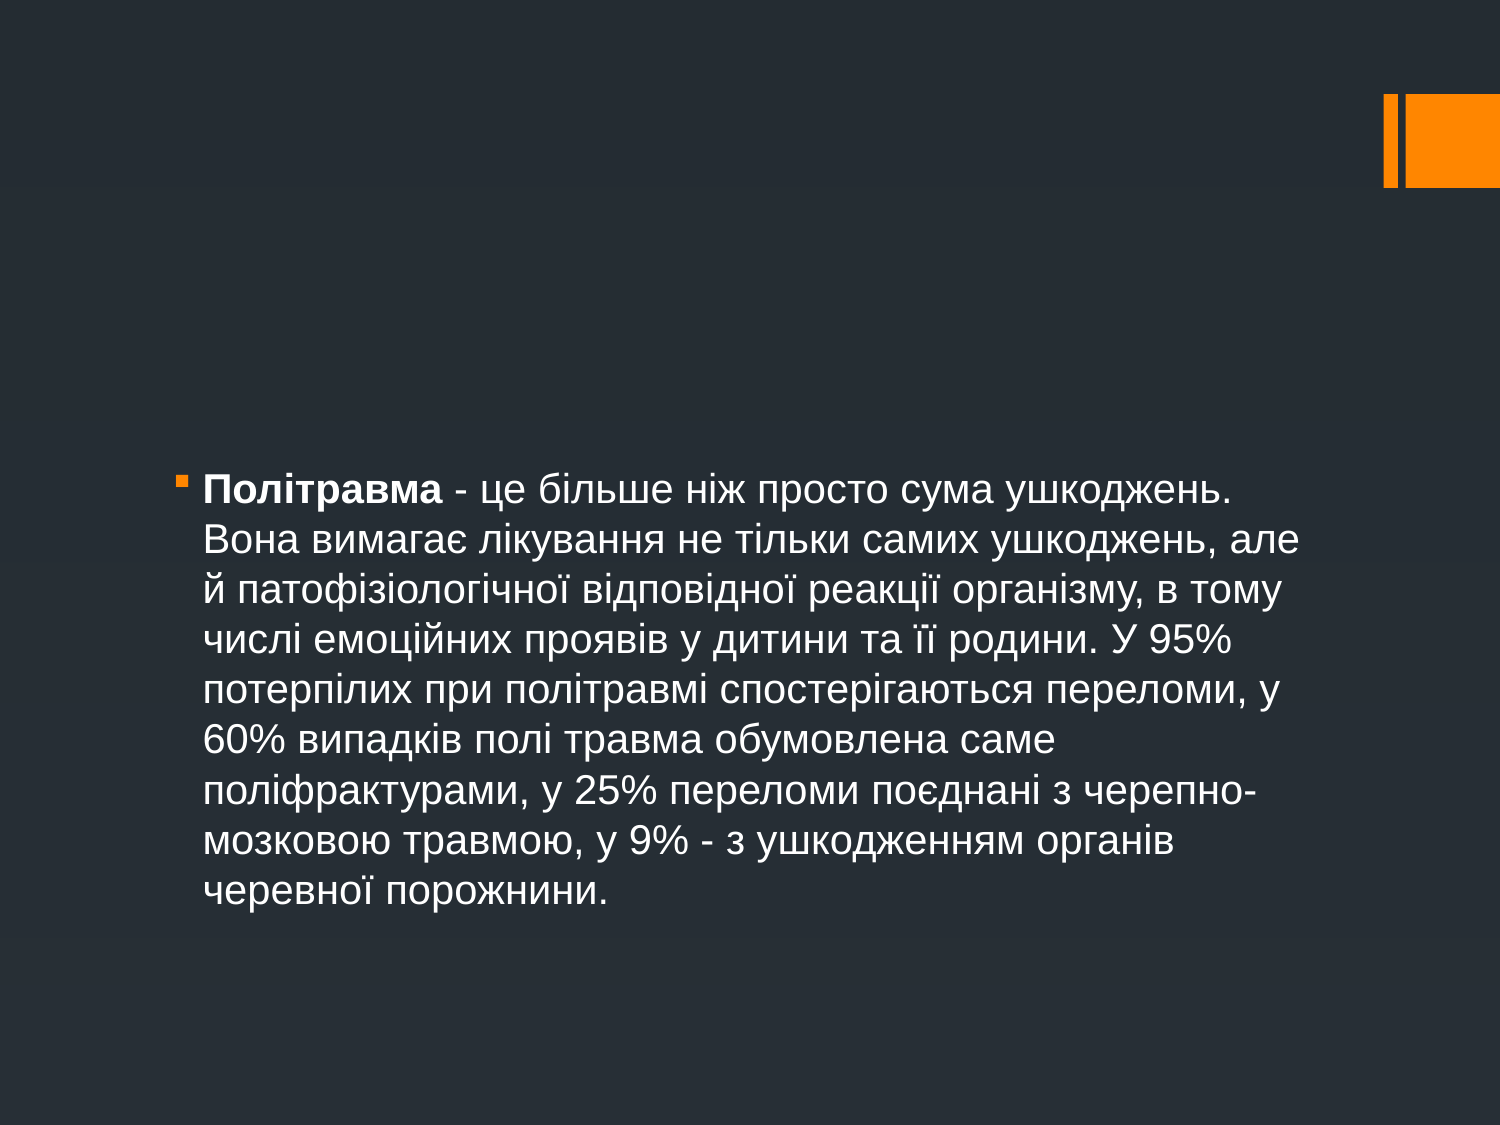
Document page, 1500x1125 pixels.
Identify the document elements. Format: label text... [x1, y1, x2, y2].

list Політравма - це більше ніж просто сума ушкоджень. Вона вимагає лікування не тільки самих ушкоджень, але й патофізіологічної відповідної реакції організму, в тому числі емоційних проявів у дитини та її родини. У 95% потерпілих при політравмі спостерігаються переломи, у 60% випадків полі травма обумовлена саме поліфрактурами, у 25% переломи поєднані з черепно-мозковою травмою, у 9% - з ушкодженням органів черевної порожнини. [150, 454, 1350, 1035]
